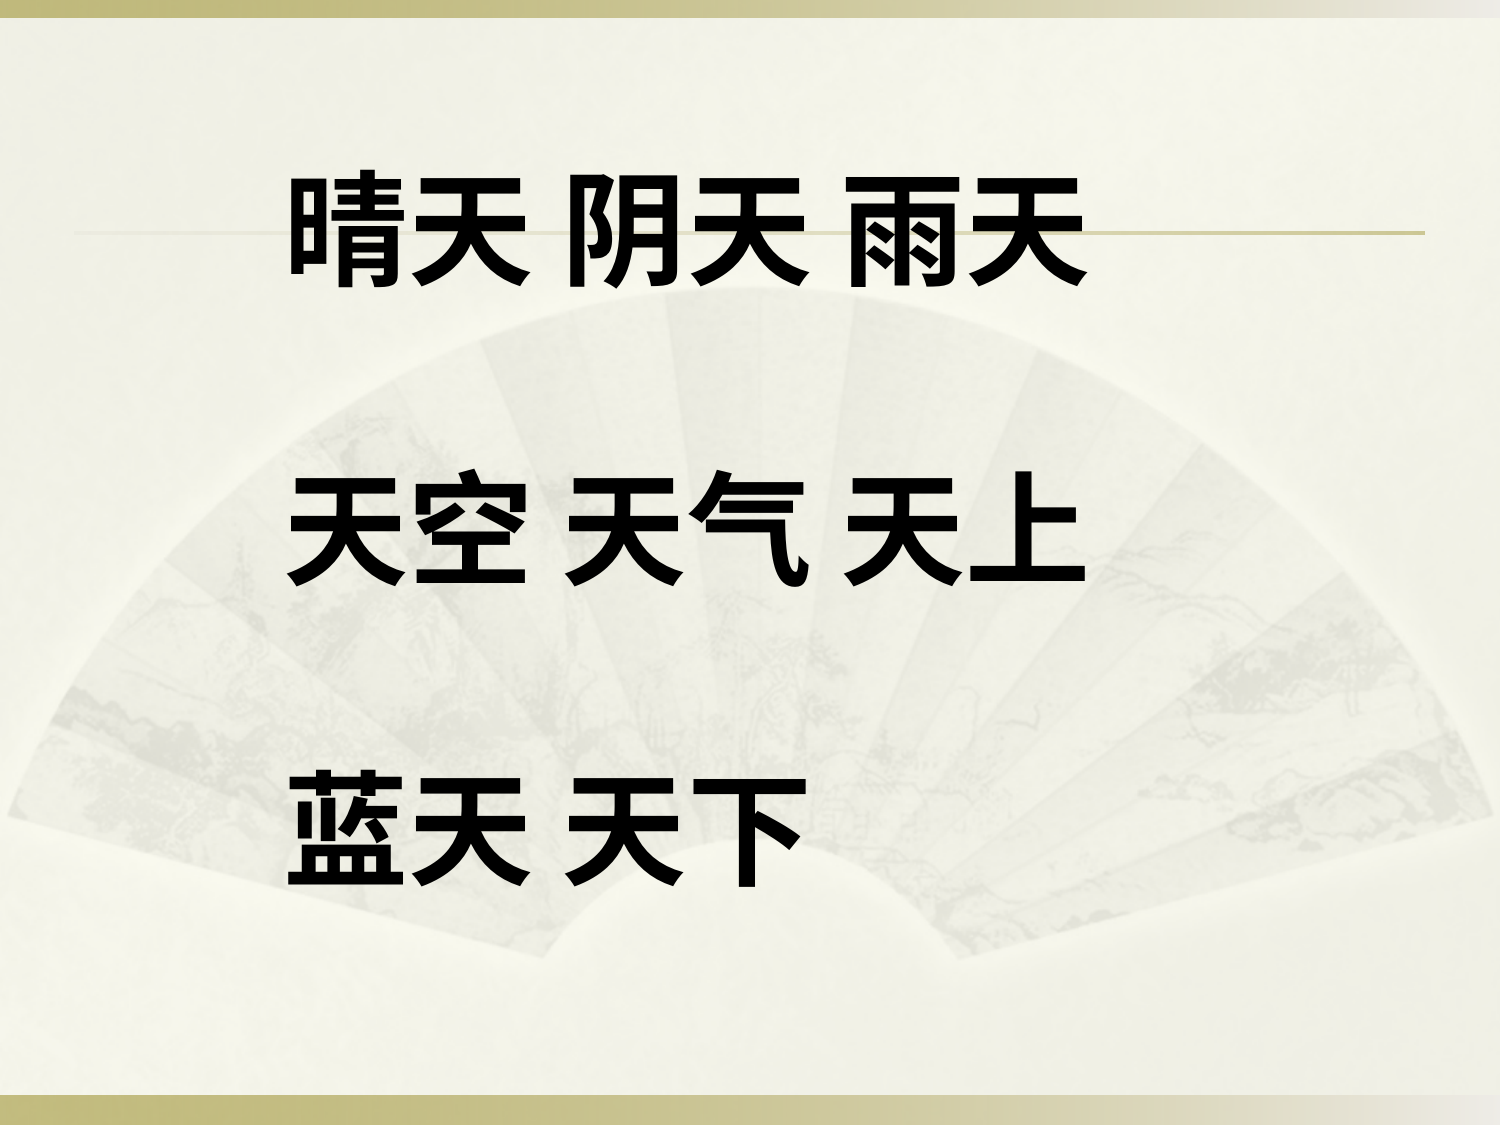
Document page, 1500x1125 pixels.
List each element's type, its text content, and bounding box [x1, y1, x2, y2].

text_box 晴天 阴天 雨天 天空 天气 天上 蓝天 天下 [268, 144, 1417, 909]
